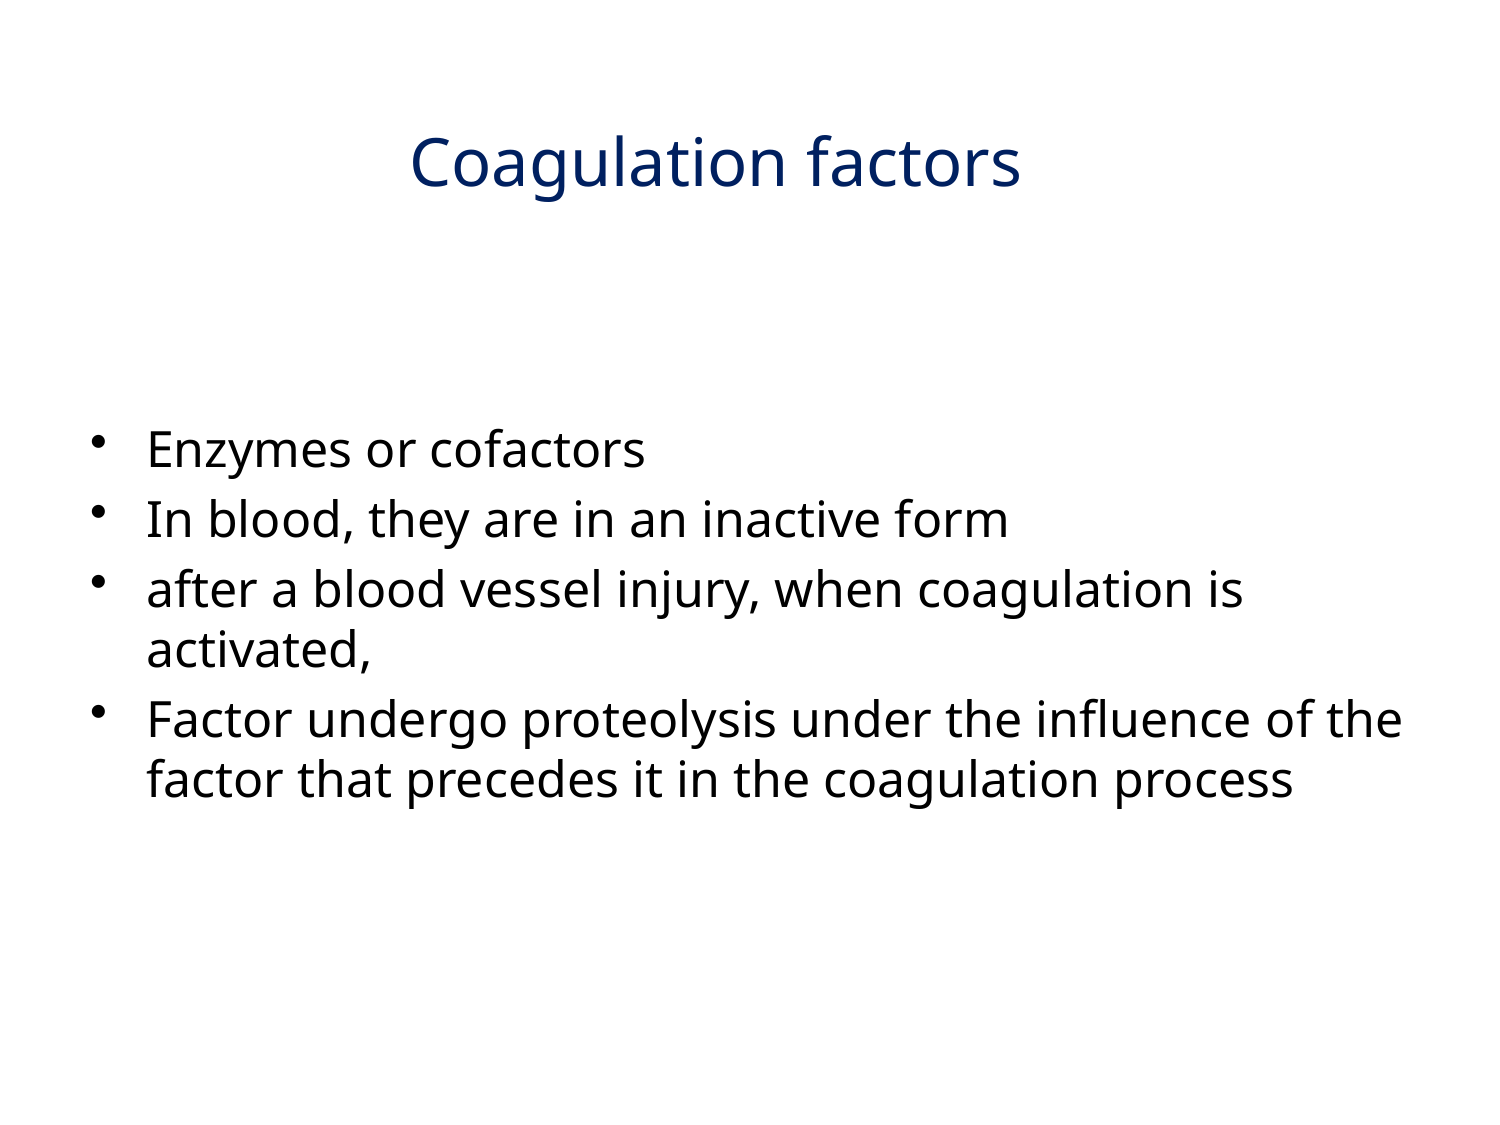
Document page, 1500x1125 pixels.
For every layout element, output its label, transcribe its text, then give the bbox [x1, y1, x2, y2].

list Enzymes or cofactors In blood, they are in an inactive form after a blood vessel injury, when coagulation is activated, Factor undergo proteolysis under the influence of the factor that precedes it in the coagulation process [74, 349, 1426, 1093]
title Coagulation factors [41, 66, 1392, 255]
